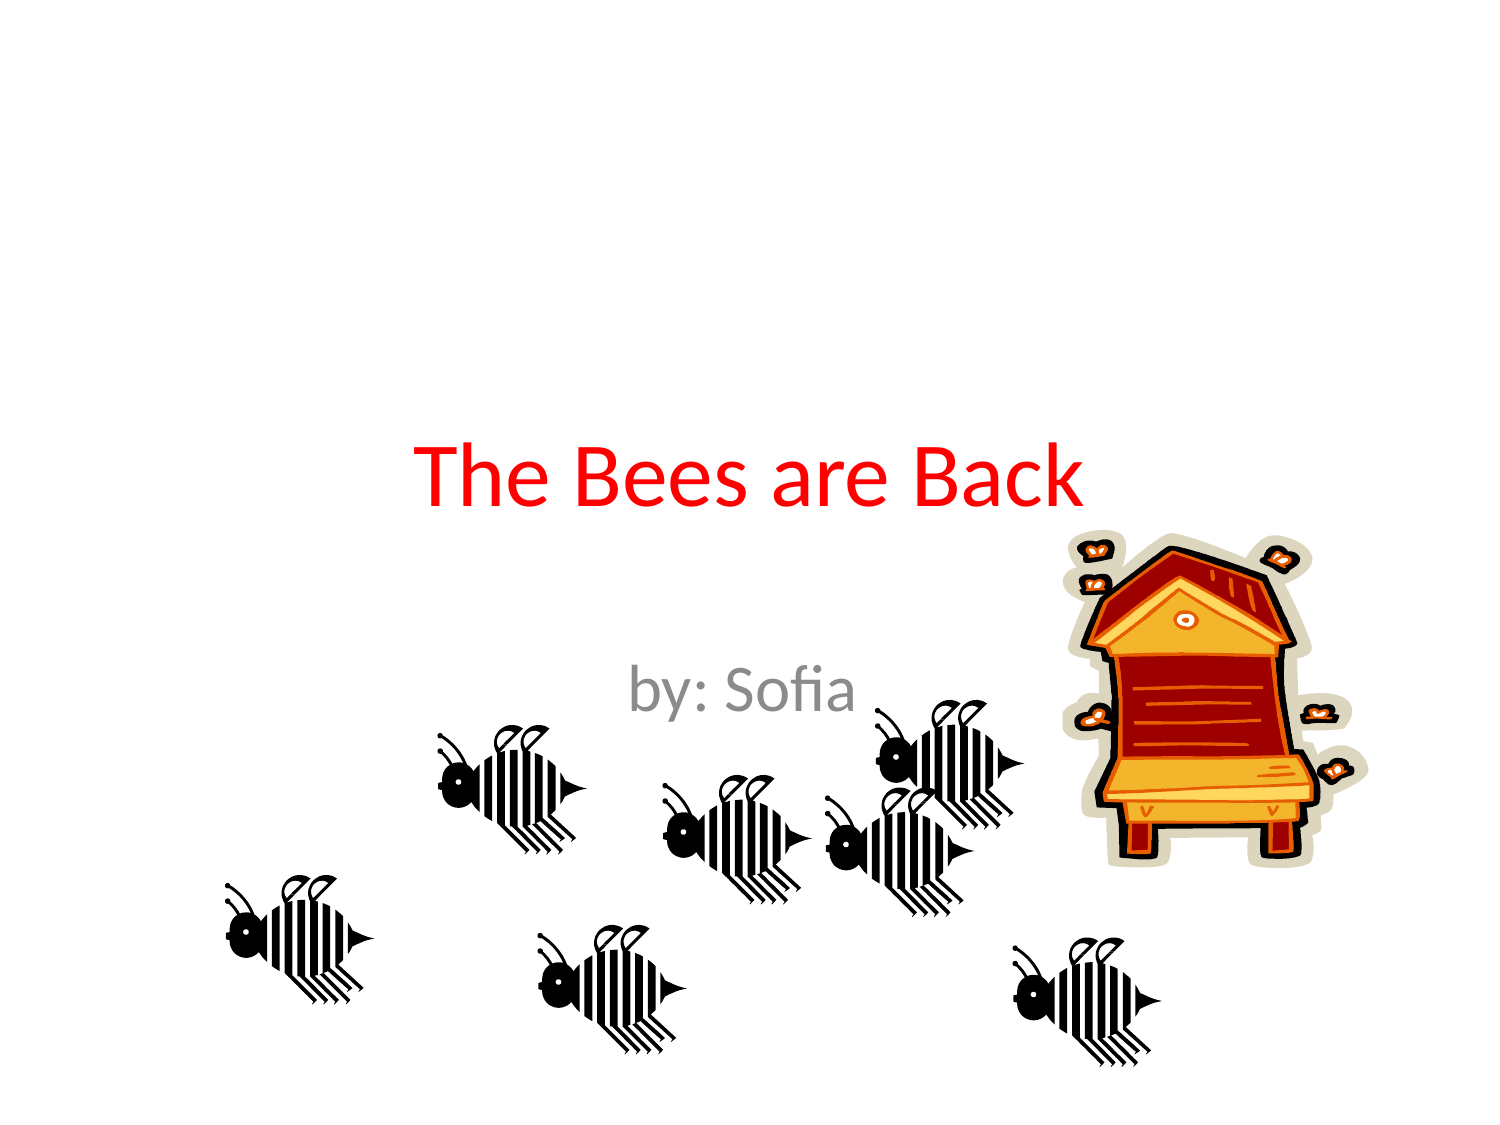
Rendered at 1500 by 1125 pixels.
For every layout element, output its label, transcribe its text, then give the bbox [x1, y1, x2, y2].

picture [224, 874, 375, 1005]
picture [537, 924, 688, 1055]
picture [1062, 524, 1376, 874]
picture [662, 774, 813, 905]
title The Bees are Back [112, 349, 1388, 591]
subtitle by: Sofia [225, 637, 1275, 925]
picture [1012, 937, 1163, 1068]
picture [437, 724, 588, 855]
picture [824, 699, 1025, 918]
